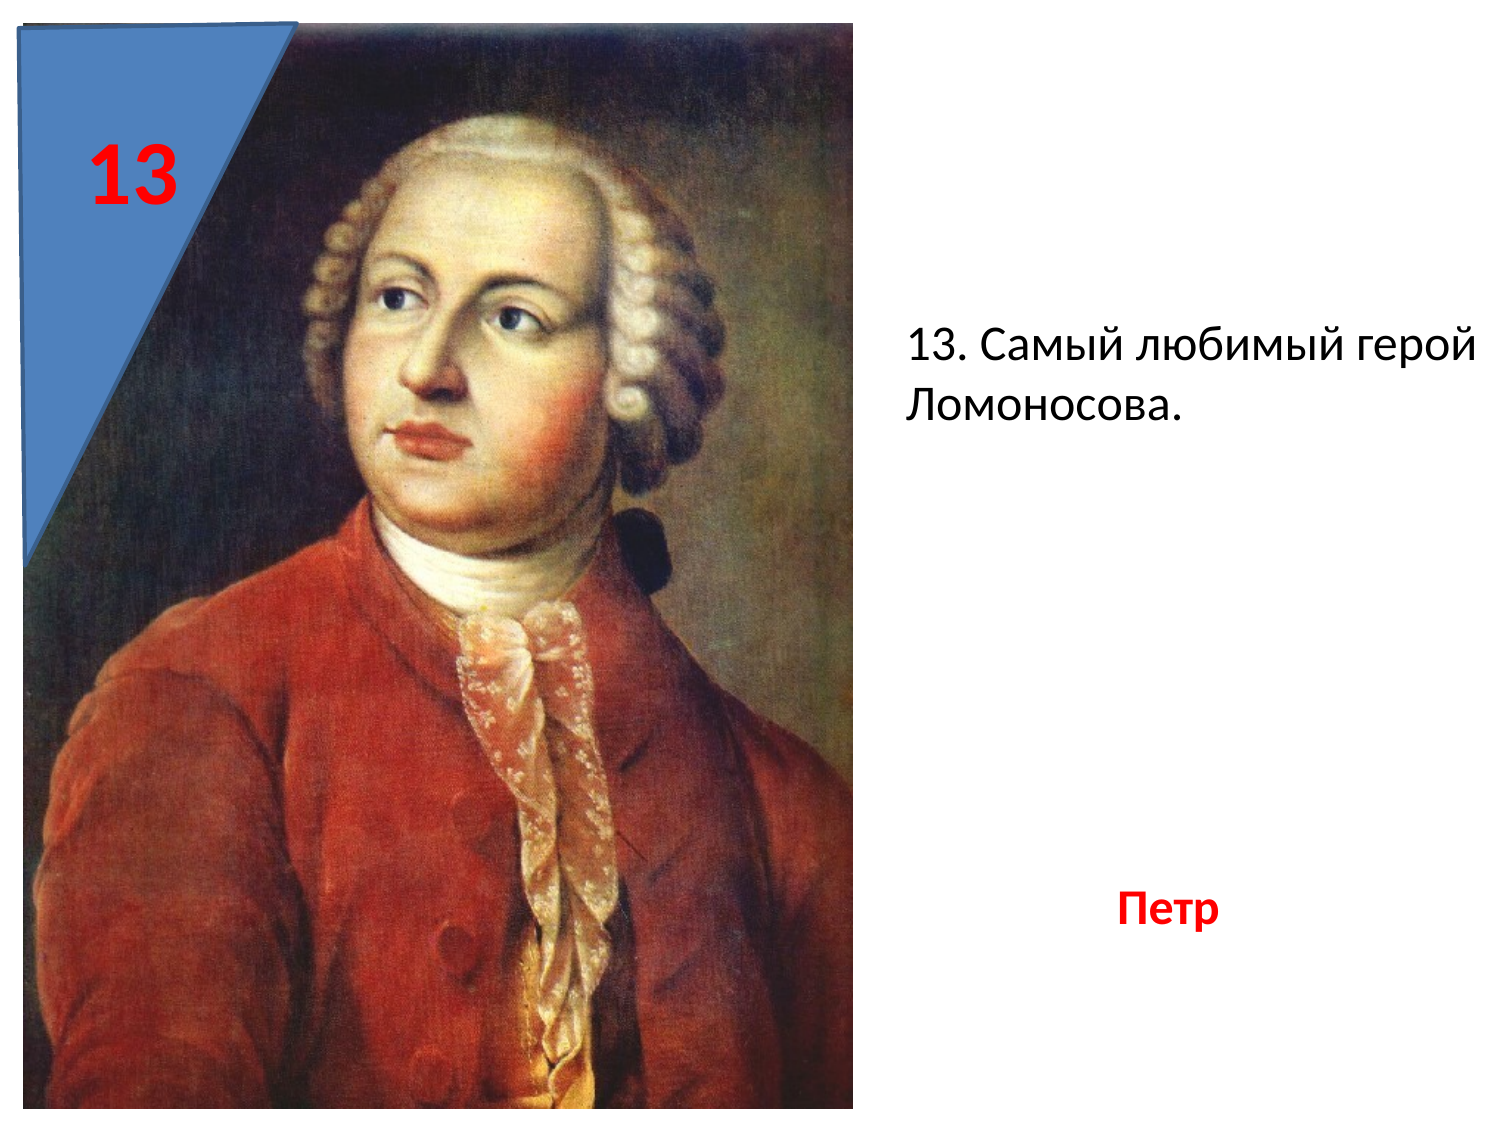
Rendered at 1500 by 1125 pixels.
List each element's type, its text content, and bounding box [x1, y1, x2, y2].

picture [23, 23, 853, 1110]
text_box 13. Самый любимый герой Ломоносова. [890, 199, 1500, 762]
text_box Петр [1102, 867, 1235, 942]
